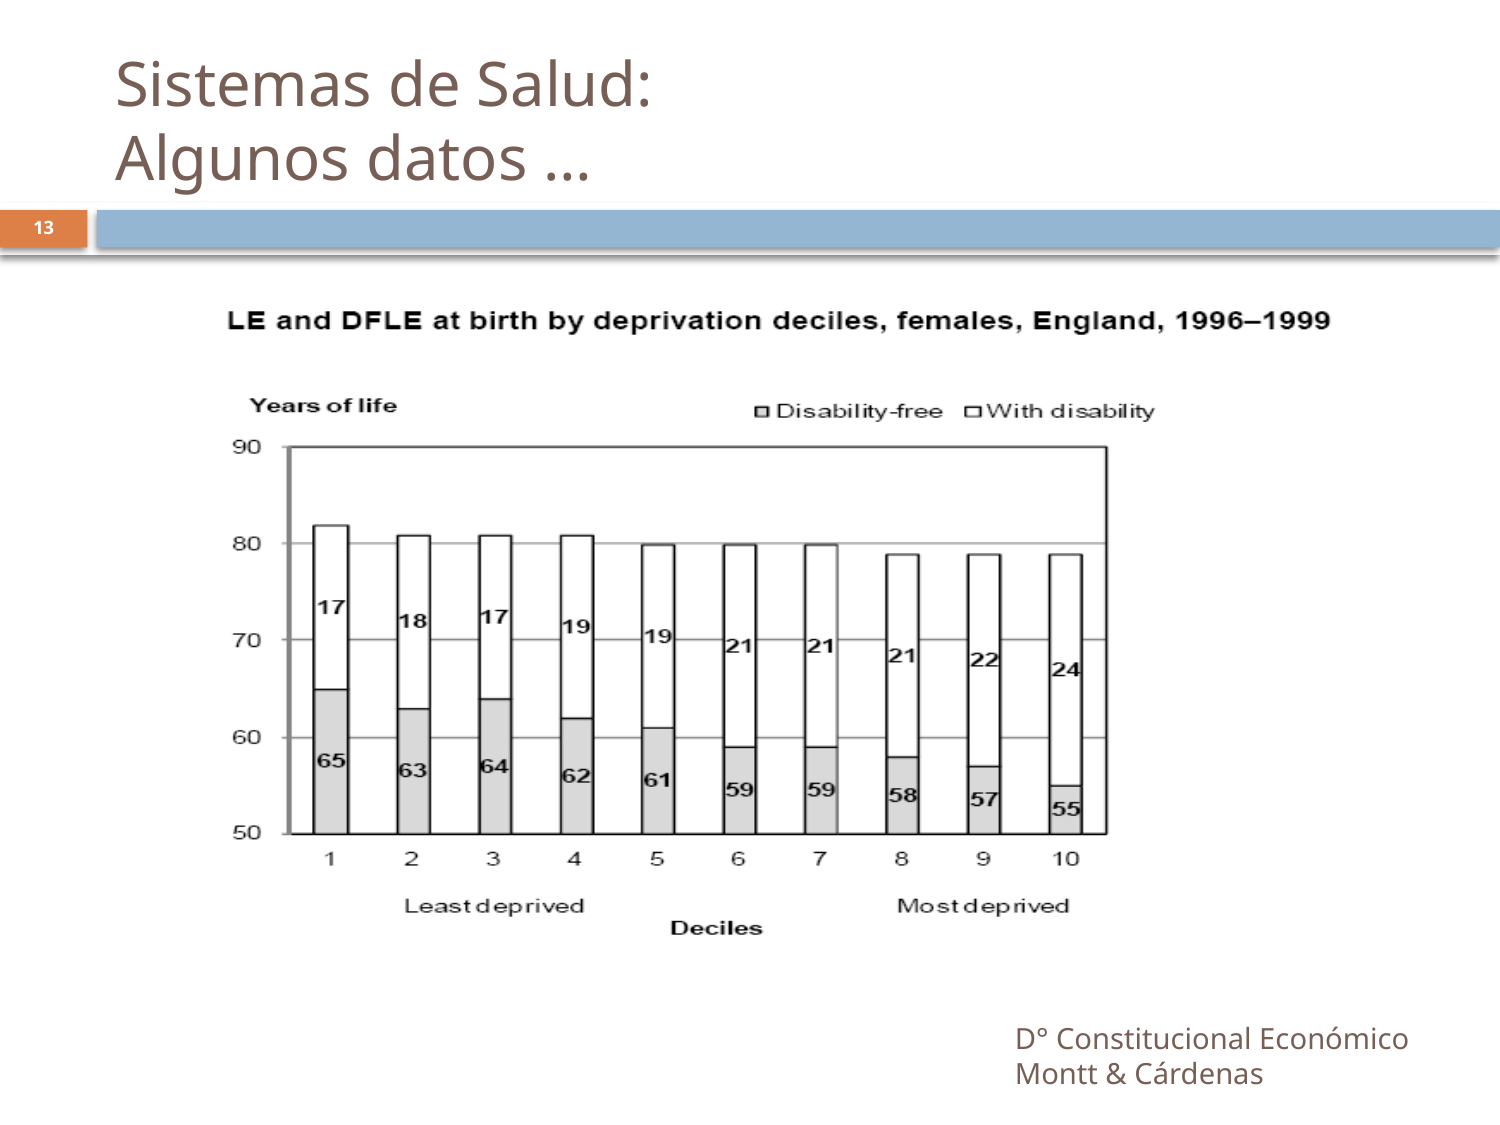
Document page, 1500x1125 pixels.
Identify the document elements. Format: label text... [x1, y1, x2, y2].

title Sistemas de Salud: Algunos datos … [100, 37, 1438, 200]
slide_number 13 [0, 208, 88, 249]
slide_number D° Constitucional Económico Montt & Cárdenas [999, 1025, 1438, 1085]
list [224, 299, 1338, 976]
